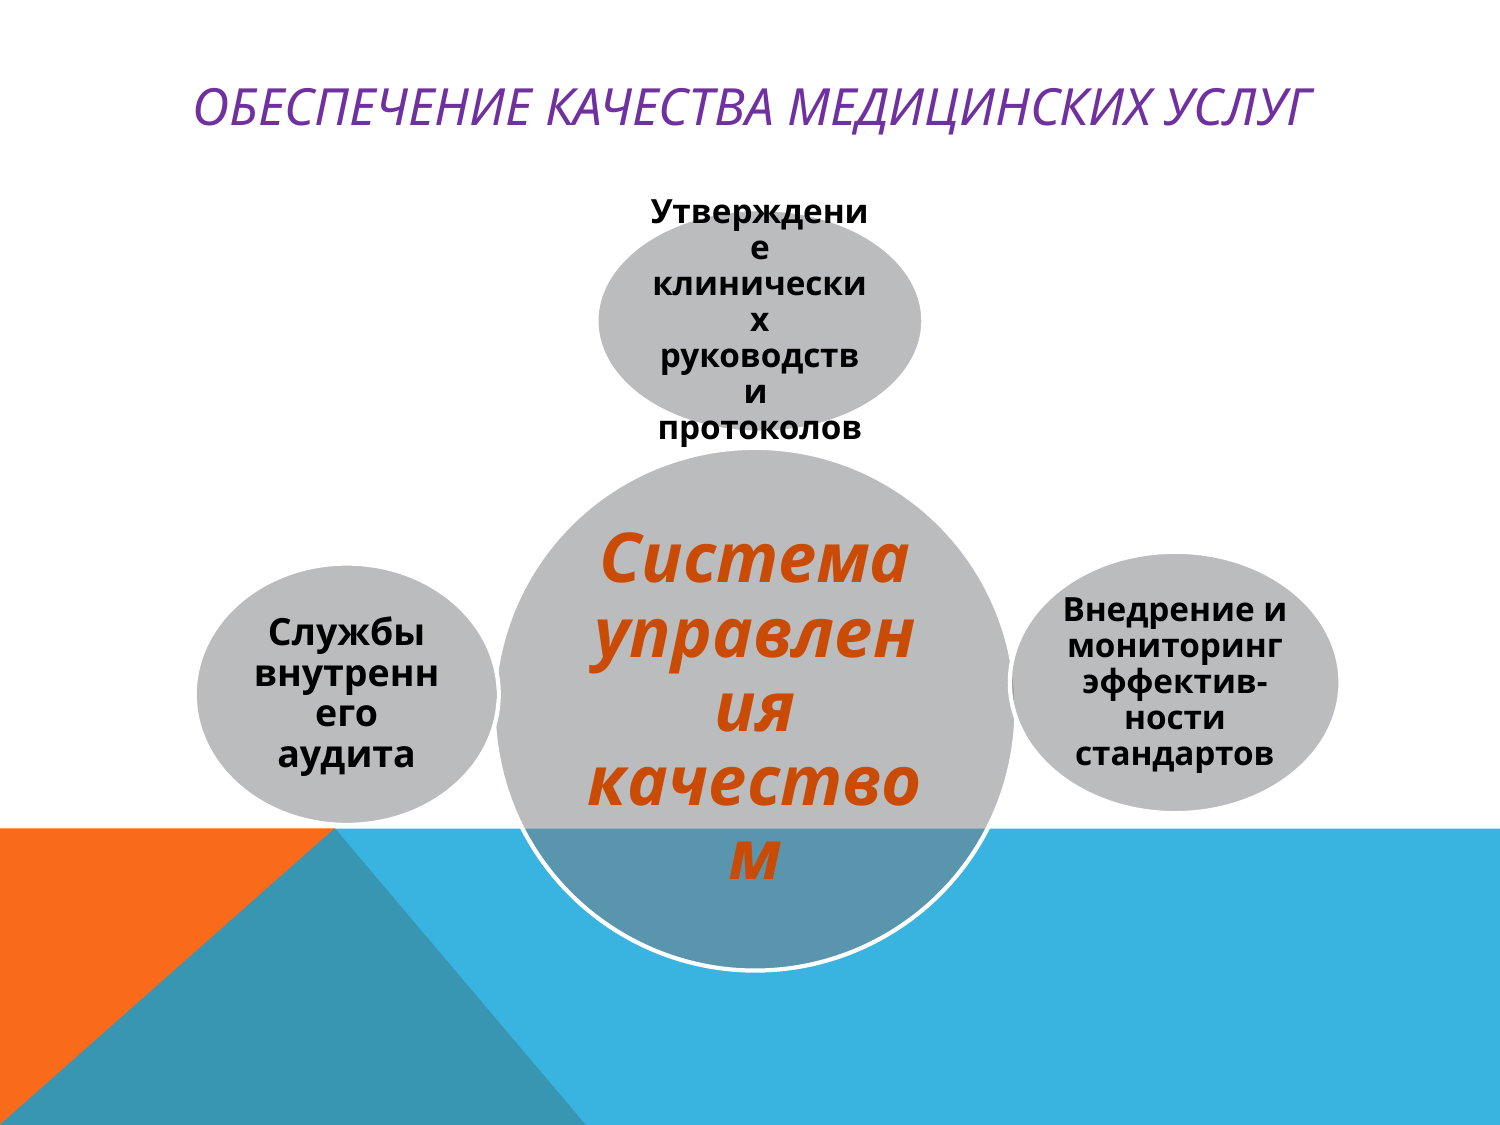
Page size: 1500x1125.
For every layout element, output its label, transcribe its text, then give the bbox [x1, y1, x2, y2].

title ОБЕСПЕЧЕНИЕ КАЧЕСТВА МЕДИЦИНСКИХ УСЛУГ [135, 60, 1369, 150]
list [52, 207, 1471, 1060]
